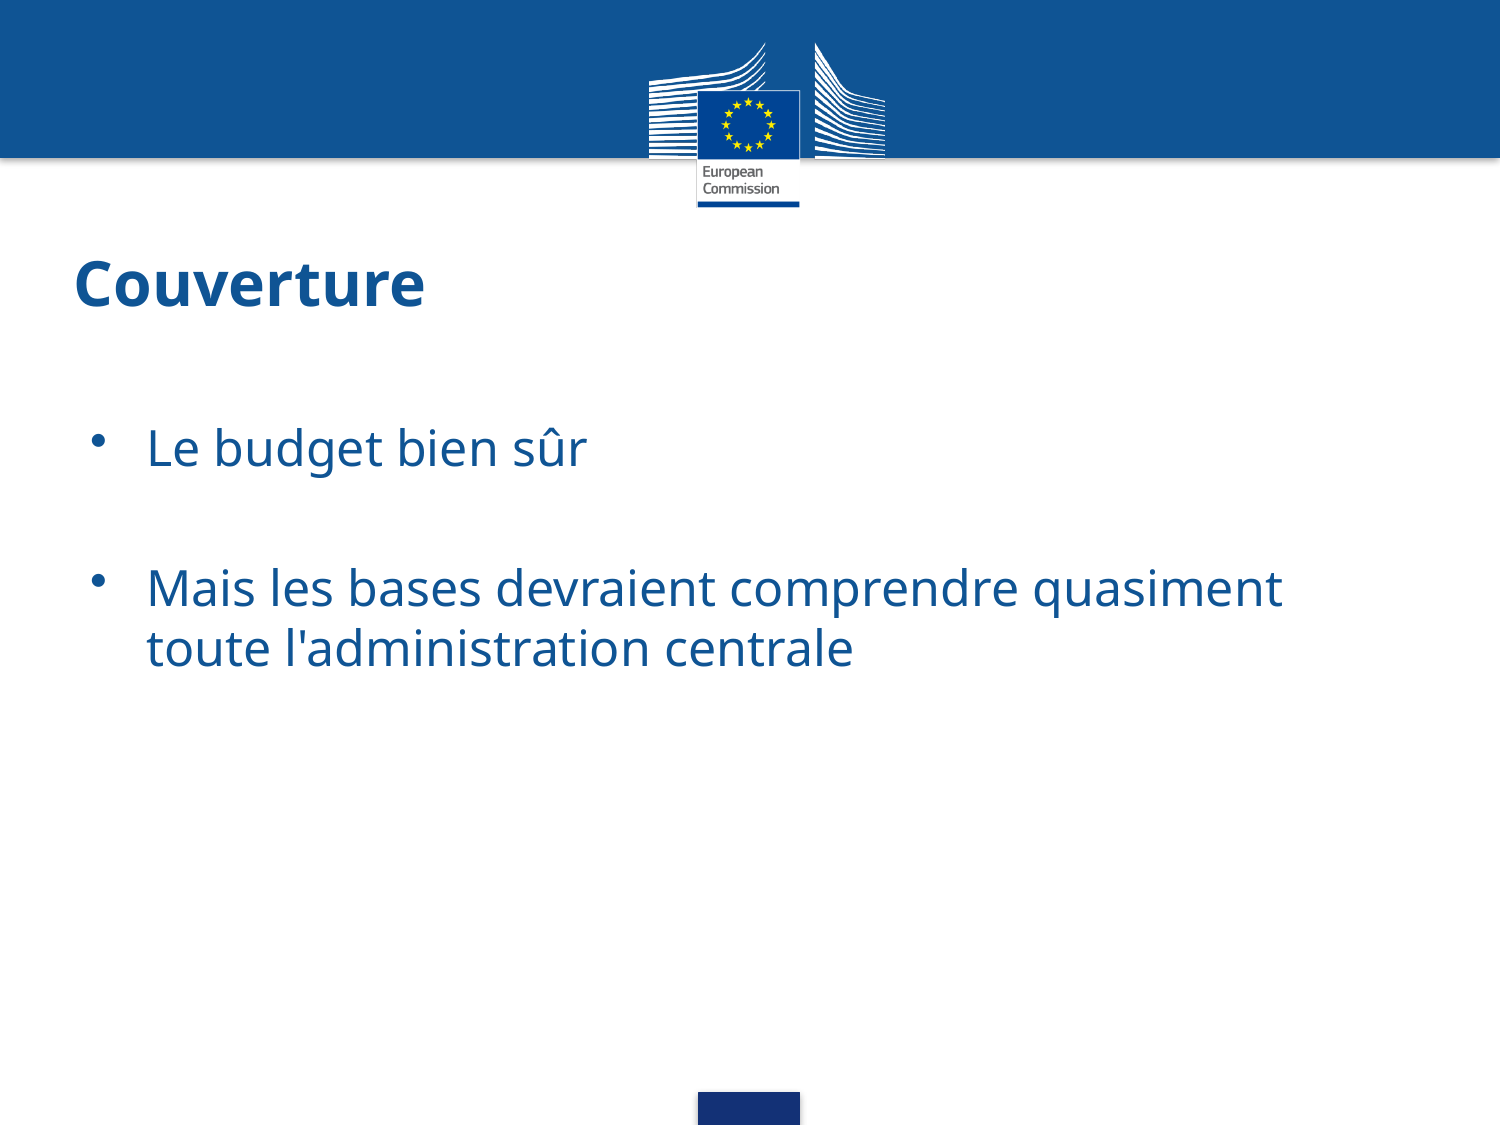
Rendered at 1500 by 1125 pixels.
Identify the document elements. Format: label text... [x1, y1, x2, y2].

picture [649, 42, 885, 187]
list Le budget bien sûr Mais les bases devraient comprendre quasiment toute l'administration centrale [74, 408, 1426, 988]
title Couverture [0, 187, 1278, 376]
